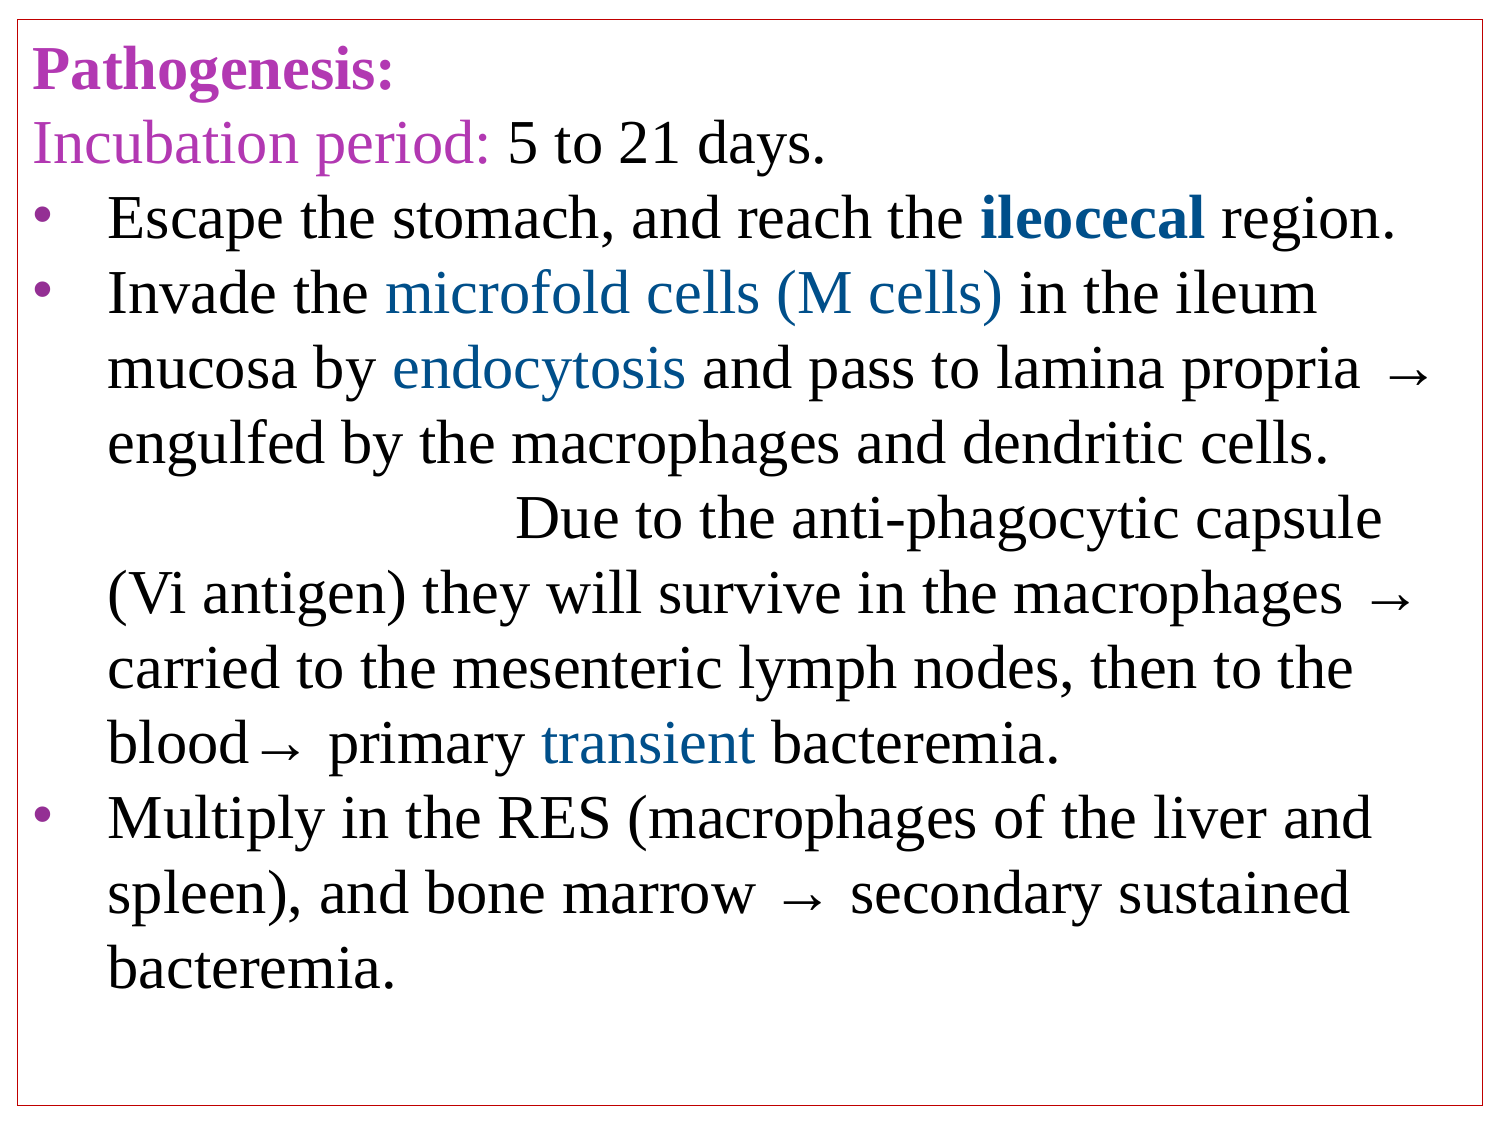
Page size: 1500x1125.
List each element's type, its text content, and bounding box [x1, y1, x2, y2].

subtitle Pathogenesis: Incubation period: 5 to 21 days. Escape the stomach, and reach the ileocecal region. Invade the microfold cells (M cells) in the ileum mucosa by endocytosis and pass to lamina propria → engulfed by the macrophages and dendritic cells. Due to the anti-phagocytic capsule (Vi antigen) they will survive in the macrophages → carried to the mesenteric lymph nodes, then to the blood→ primary transient bacteremia. Multiply in the RES (macrophages of the liver and spleen), and bone marrow → secondary sustained bacteremia. [17, 19, 1483, 1106]
